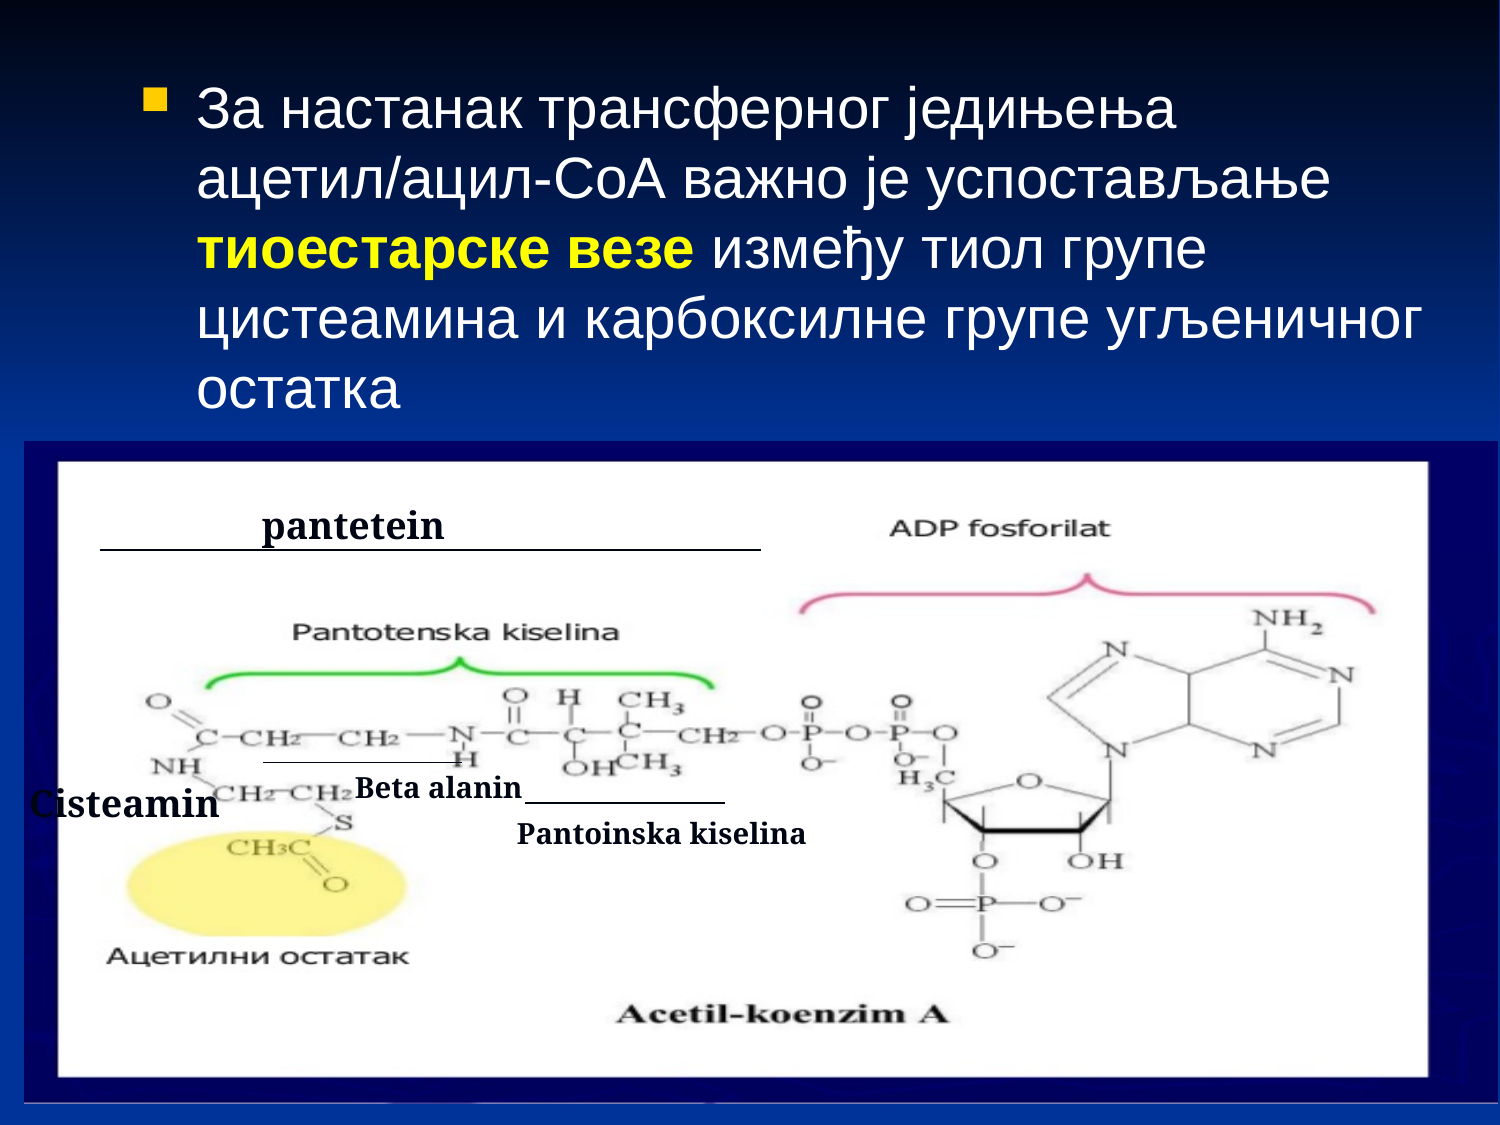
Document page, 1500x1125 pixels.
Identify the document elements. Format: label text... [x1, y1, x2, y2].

text_box Cisteamin [14, 772, 19, 833]
list За настанак трансферног једињења ацетил/ацил-CоА важно је успостављање тиоестарске везе између тиол групе цистеамина и карбоксилне групе угљеничног остатка [125, 62, 1500, 413]
picture [24, 441, 1498, 1104]
